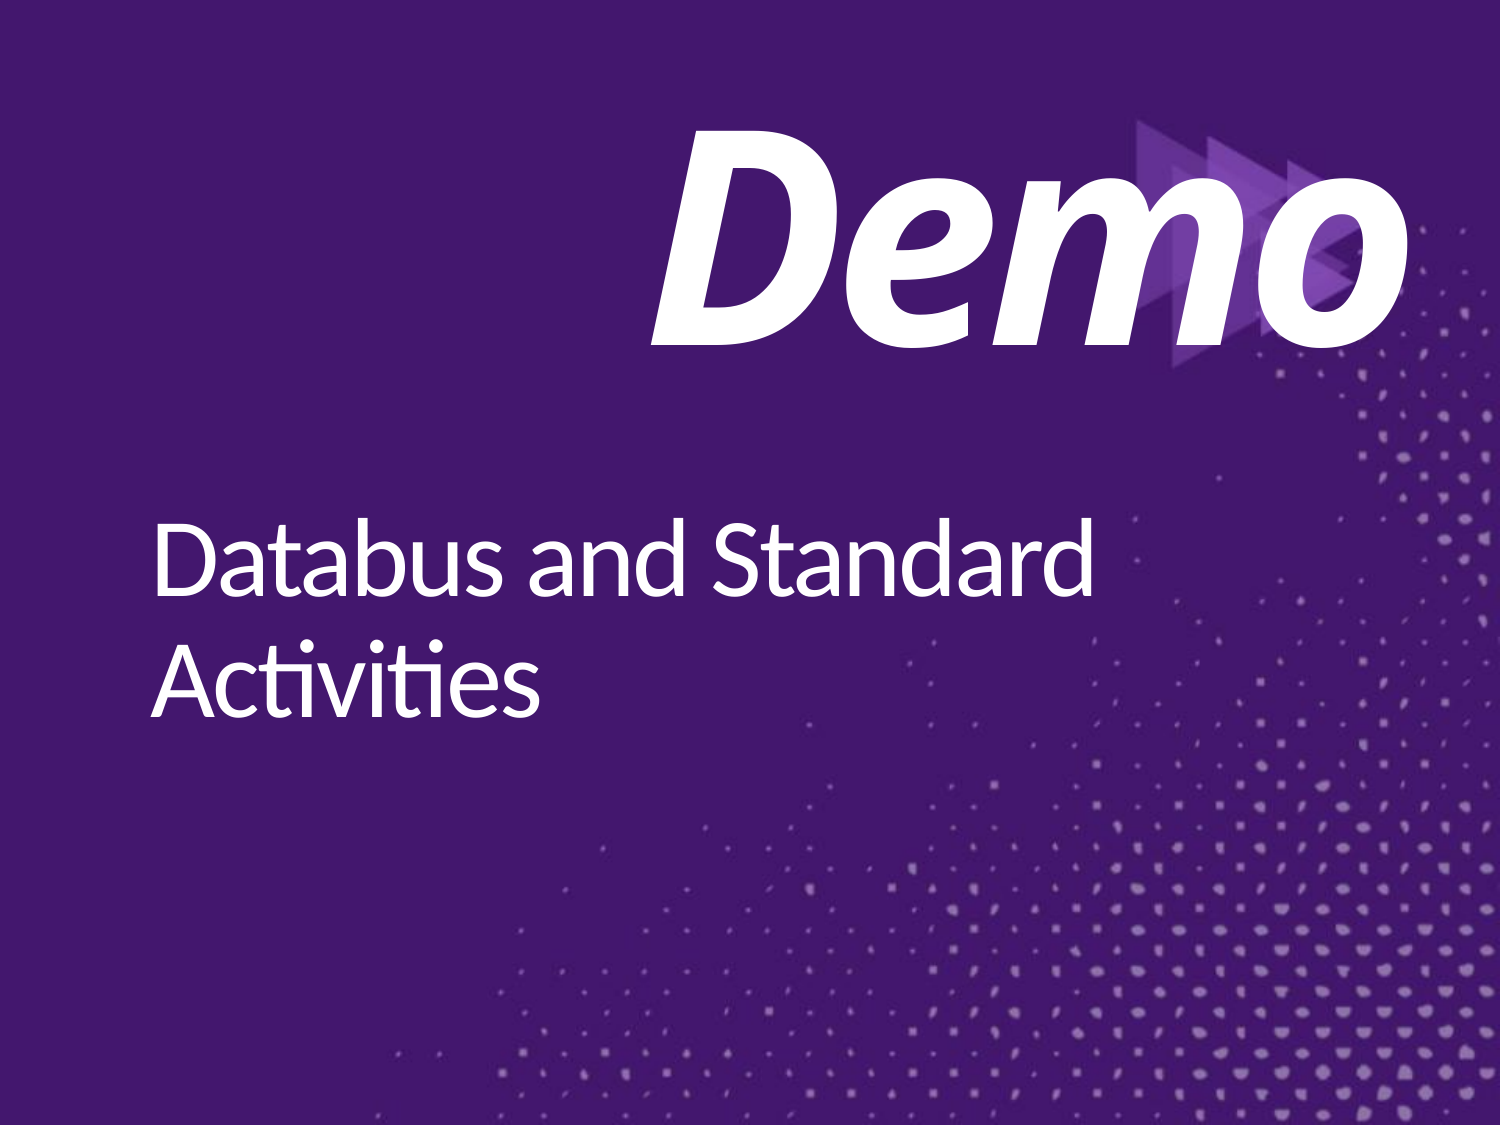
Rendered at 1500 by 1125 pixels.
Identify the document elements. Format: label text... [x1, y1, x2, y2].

list Demo [64, 37, 1436, 264]
picture [0, 0, 1500, 1125]
title Databus and Standard Activities [135, 491, 1284, 742]
